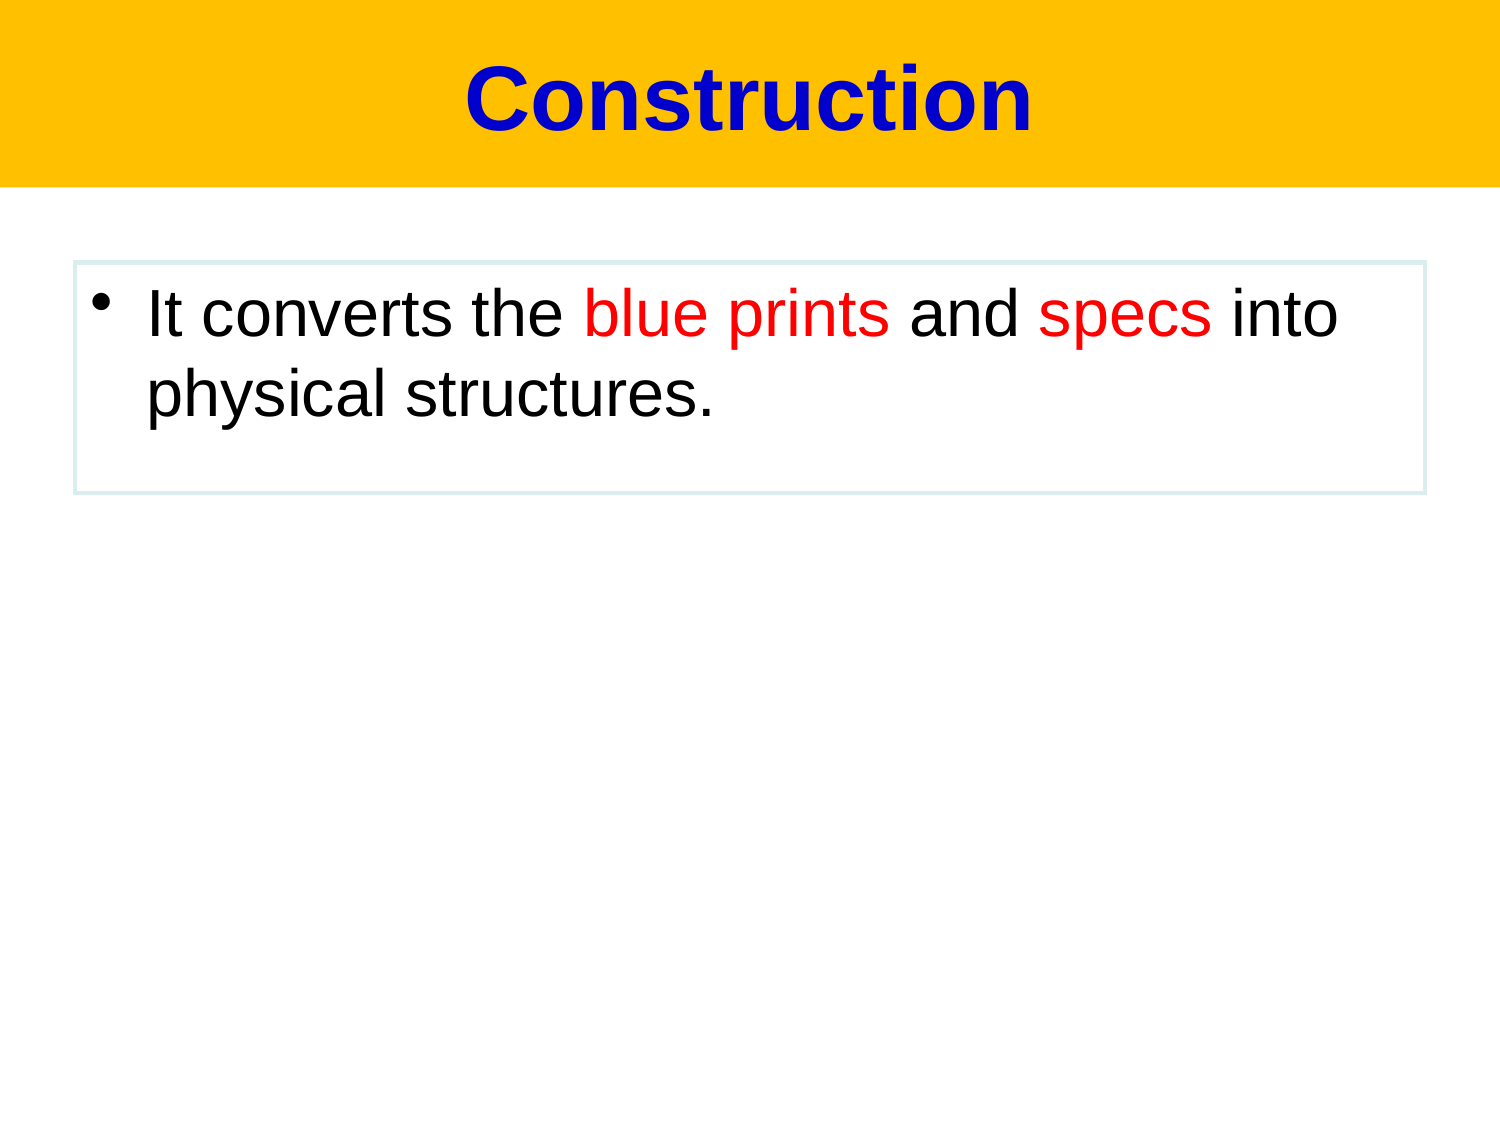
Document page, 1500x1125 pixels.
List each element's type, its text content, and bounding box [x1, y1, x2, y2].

list It converts the blue prints and specs into physical structures. [73, 260, 1427, 495]
title Construction [0, 0, 1500, 188]
